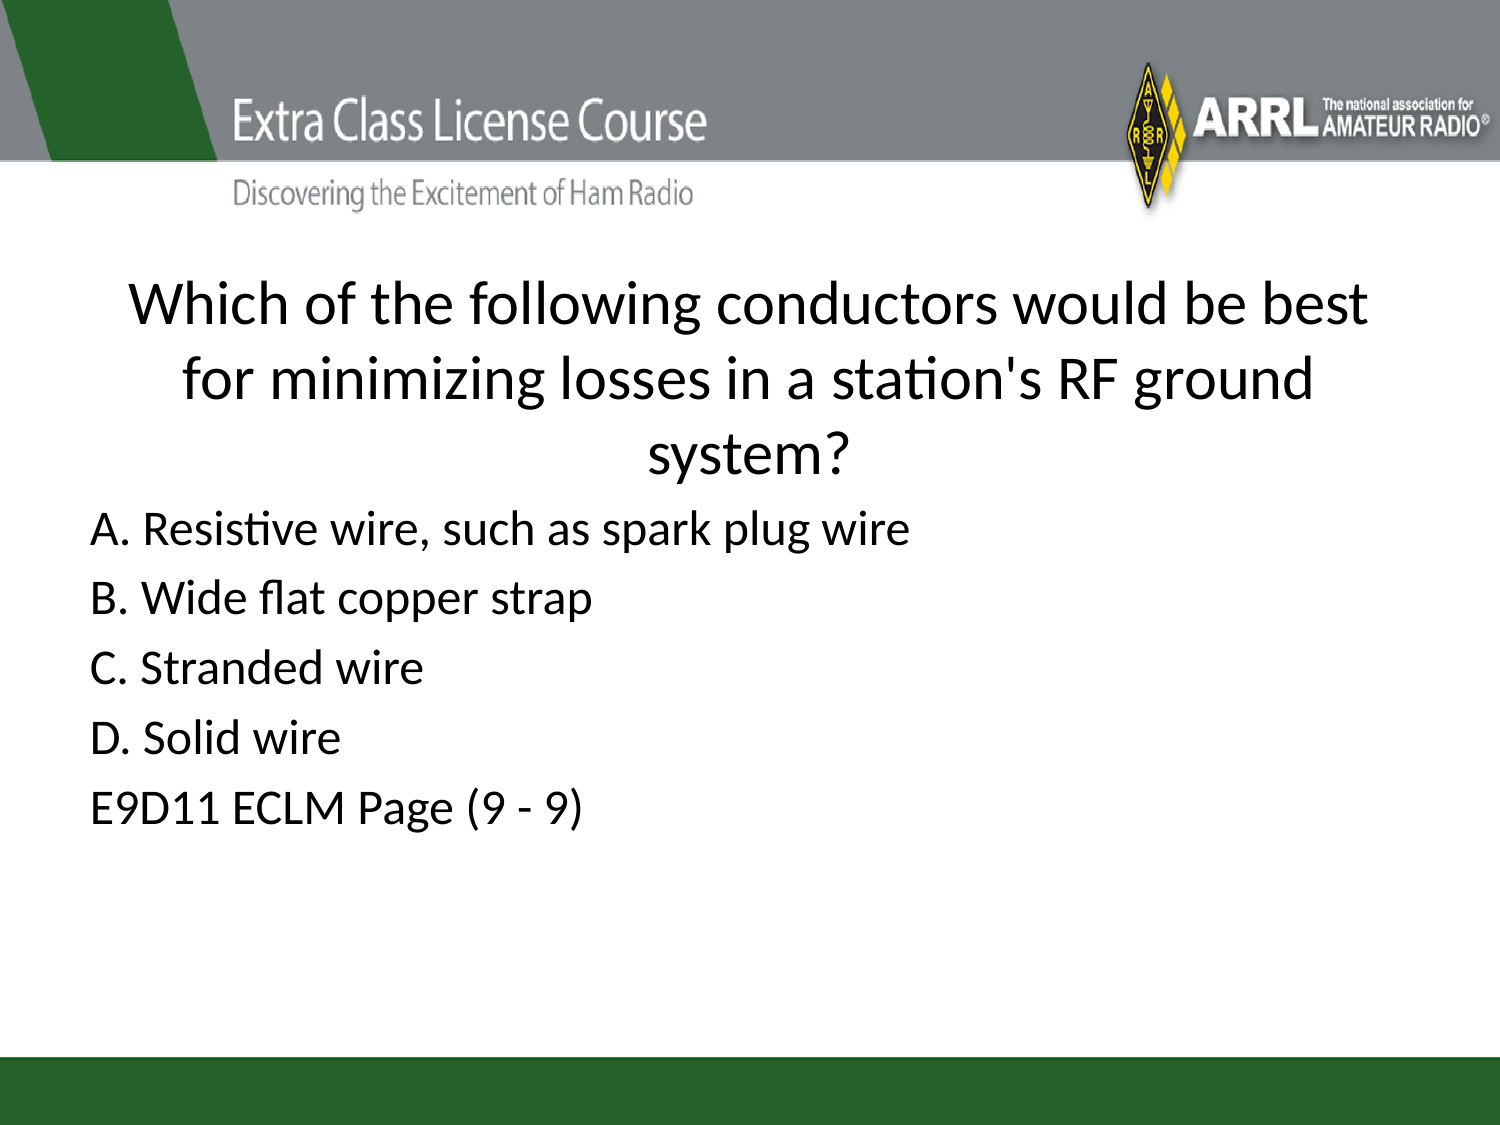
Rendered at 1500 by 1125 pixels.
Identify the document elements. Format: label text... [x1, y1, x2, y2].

title Which of the following conductors would be best for minimizing losses in a station's RF ground system? [75, 254, 1425, 435]
list A. Resistive wire, such as spark plug wire B. Wide flat copper strap C. Stranded wire D. Solid wire E9D11 ECLM Page (9 - 9) [75, 487, 1425, 1005]
picture [0, 0, 1500, 1125]
